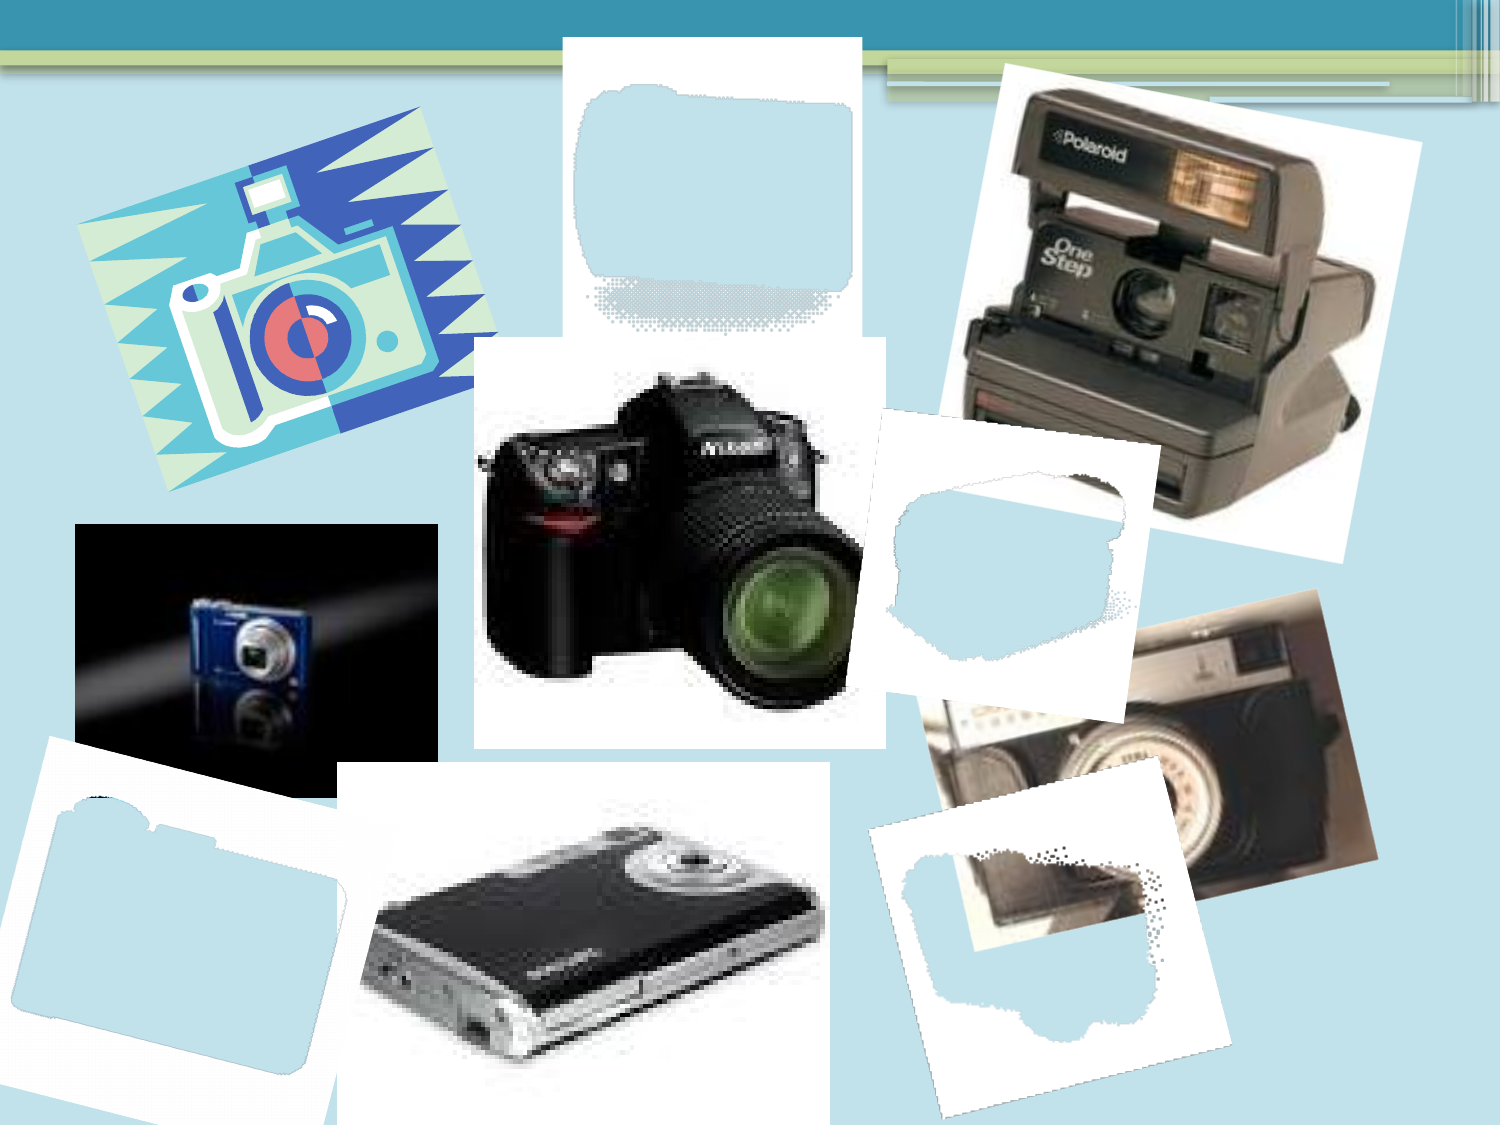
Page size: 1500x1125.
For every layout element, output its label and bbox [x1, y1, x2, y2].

picture [0, 524, 830, 1125]
text_box [25, 0, 192, 77]
list [112, 151, 482, 446]
picture [474, 37, 1422, 1088]
